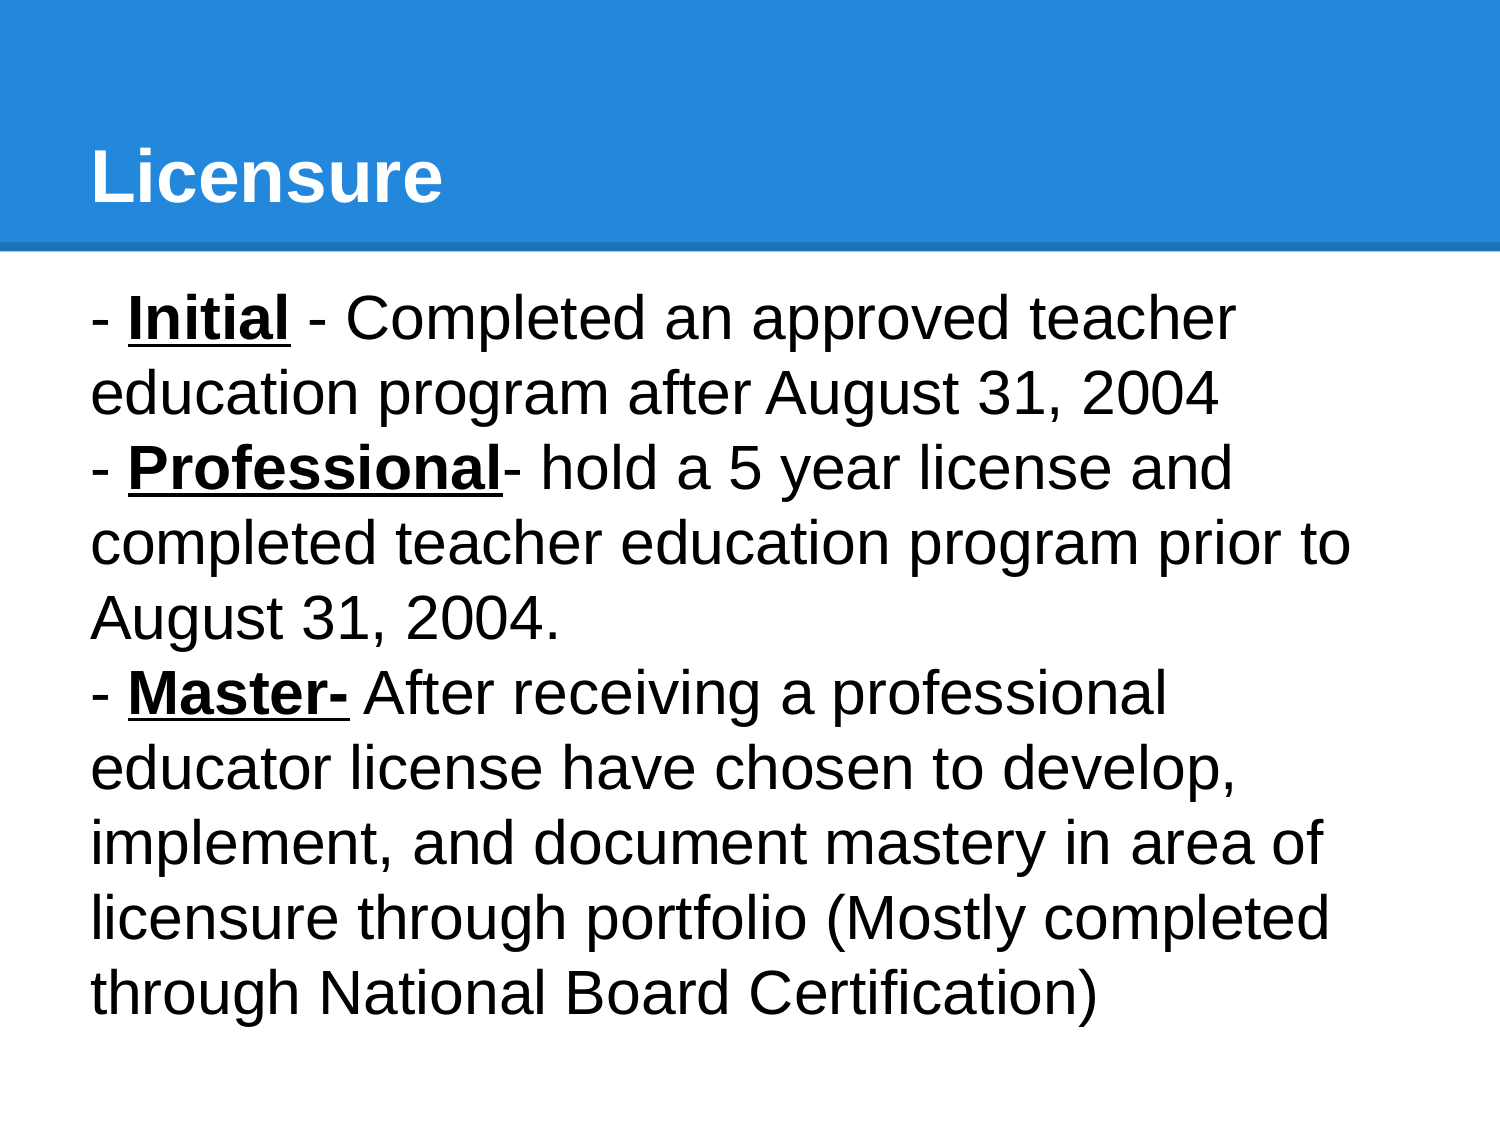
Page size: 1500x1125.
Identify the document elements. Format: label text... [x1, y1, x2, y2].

list - Initial - Completed an approved teacher education program after August 31, 2004 - Professional- hold a 5 year license and completed teacher education program prior to August 31, 2004. - Master- After receiving a professional educator license have chosen to develop, implement, and document mastery in area of licensure through portfolio (Mostly completed through National Board Certification) [75, 262, 1425, 1078]
title Licensure [75, 45, 1425, 233]
